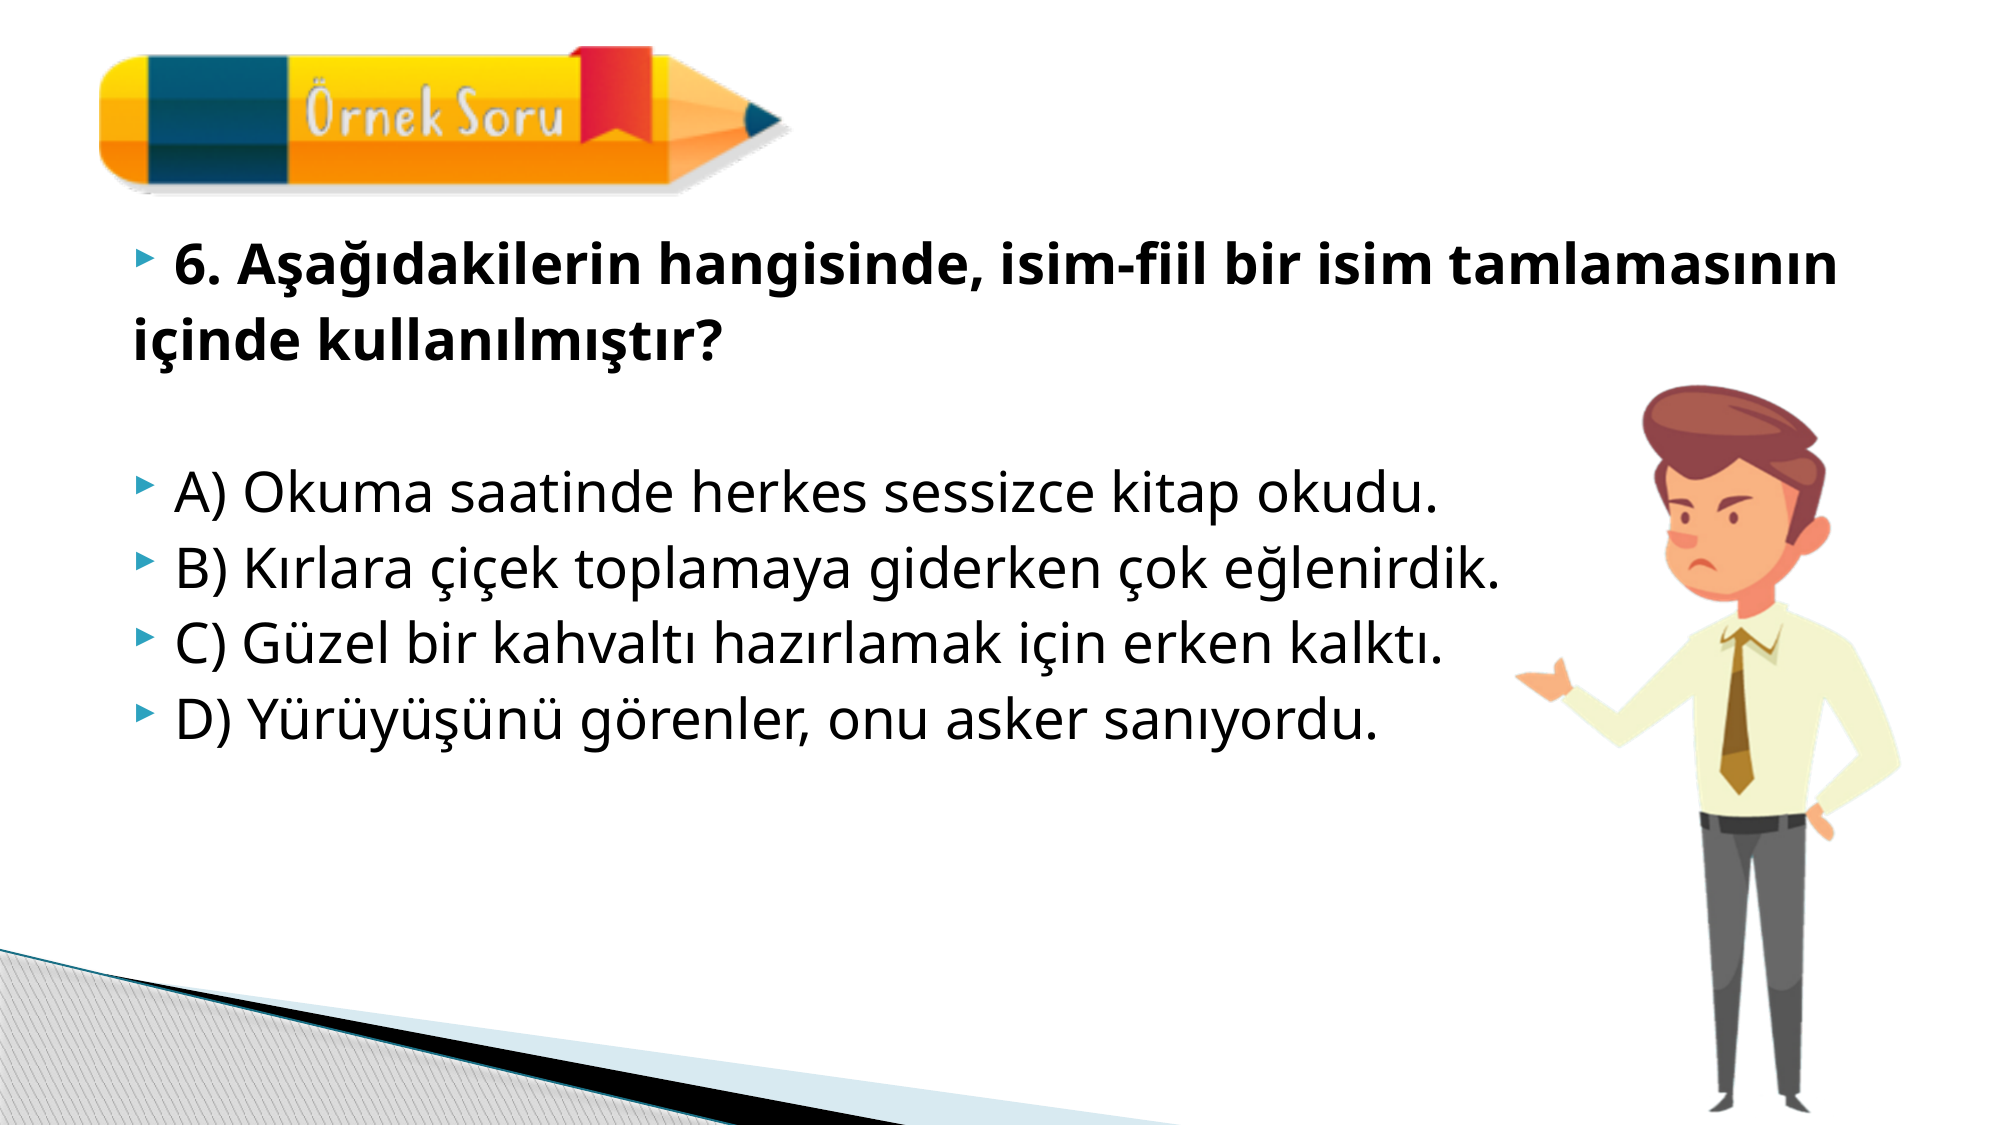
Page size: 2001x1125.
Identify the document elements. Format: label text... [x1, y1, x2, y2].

picture [99, 46, 794, 199]
list 6. Aşağıdakilerin hangisinde, isim-fiil bir isim tamlamasının içinde kullanılmıştır? A) Okuma saatinde herkes sessizce kitap okudu. B) Kırlara çiçek toplamaya giderken çok eğlenirdik. C) Güzel bir kahvaltı hazırlamak için erken kalktı. D) Yürüyüşünü görenler, onu asker sanıyordu. [99, 221, 1900, 986]
picture [1458, 349, 2000, 1125]
